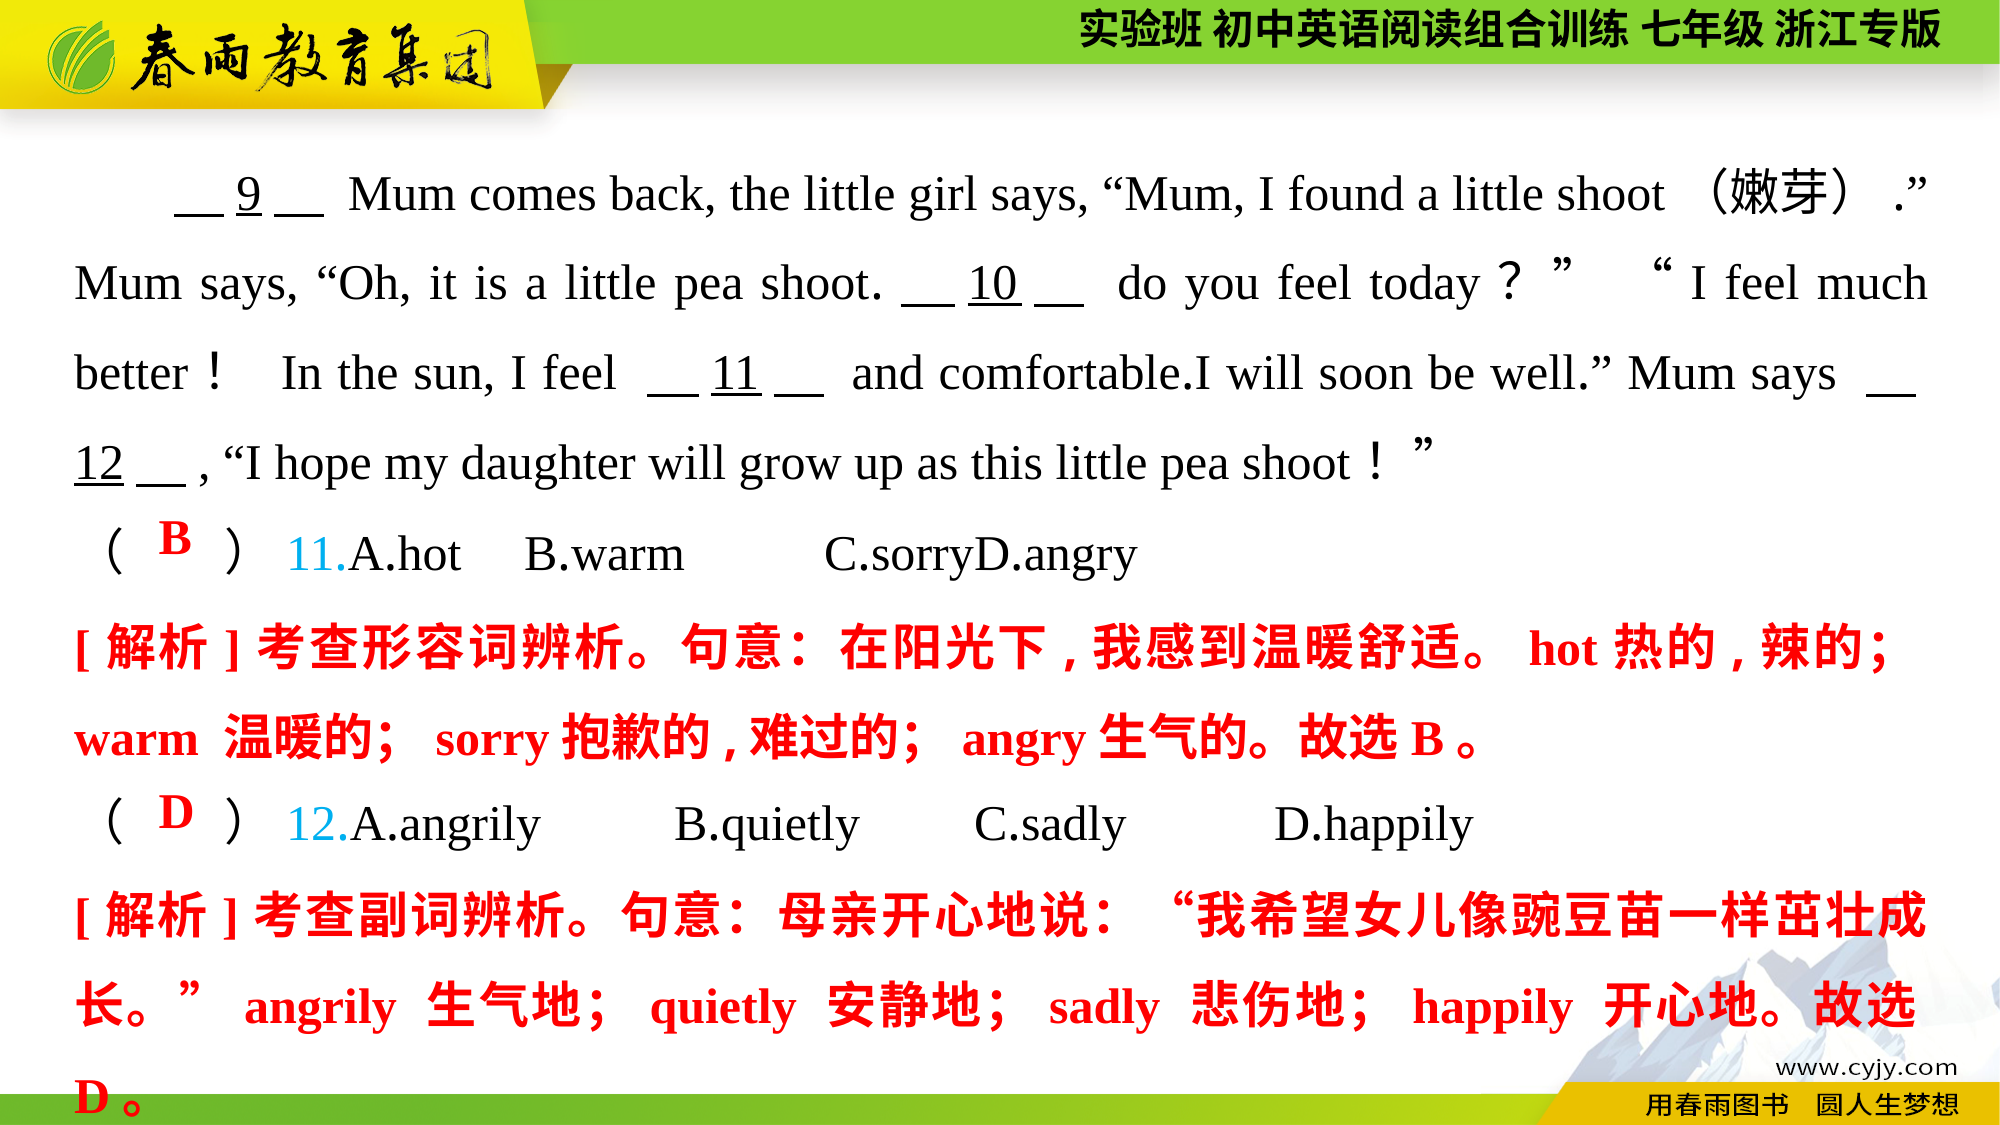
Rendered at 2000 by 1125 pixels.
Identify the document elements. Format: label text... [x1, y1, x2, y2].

picture [0, 0, 2000, 1125]
text_box [解析]考查形容词辨析。句意：在阳光下,我感到温暖舒适。hot热的,辣的；warm 温暖的；sorry抱歉的,难过的；angry生气的。故选B。 [59, 577, 1944, 773]
text_box B [143, 497, 207, 573]
list 9 Mum comes back, the little girl says, “Mum, I found a little shoot（嫩芽）.” Mum says, “Oh, it is a little pea shoot. 10 do you feel today？” “I feel much better！ In the sun, I feel 11 and comfortable.I will soon be well.” Mum says 12 , “I hope my daughter will grow up as this little pea shoot！” （ ）11.A.hot B.warm C.sorry D.angry （ ）12.A.angrily B.quietly C.sadly D.happily [210, 773, 1944, 845]
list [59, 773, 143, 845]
list 9 Mum comes back, the little girl says, “Mum, I found a little shoot（嫩芽）.” Mum says, “Oh, it is a little pea shoot. 10 do you feel today？” “I feel much better！ In the sun, I feel 11 and comfortable.I will soon be well.” Mum says 12 , “I hope my daughter will grow up as this little pea shoot！” （ ）11.A.hot B.warm C.sorry D.angry （ ）12.A.angrily B.quietly C.sadly D.happily [59, 122, 1944, 577]
text_box D [143, 770, 210, 845]
text_box [解析]考查副词辨析。句意：母亲开心地说：“我希望女儿像豌豆苗一样茁壮成长。”angrily 生气地；quietly 安静地；sadly 悲伤地；happily 开心地。故选D。 [59, 845, 1944, 1125]
